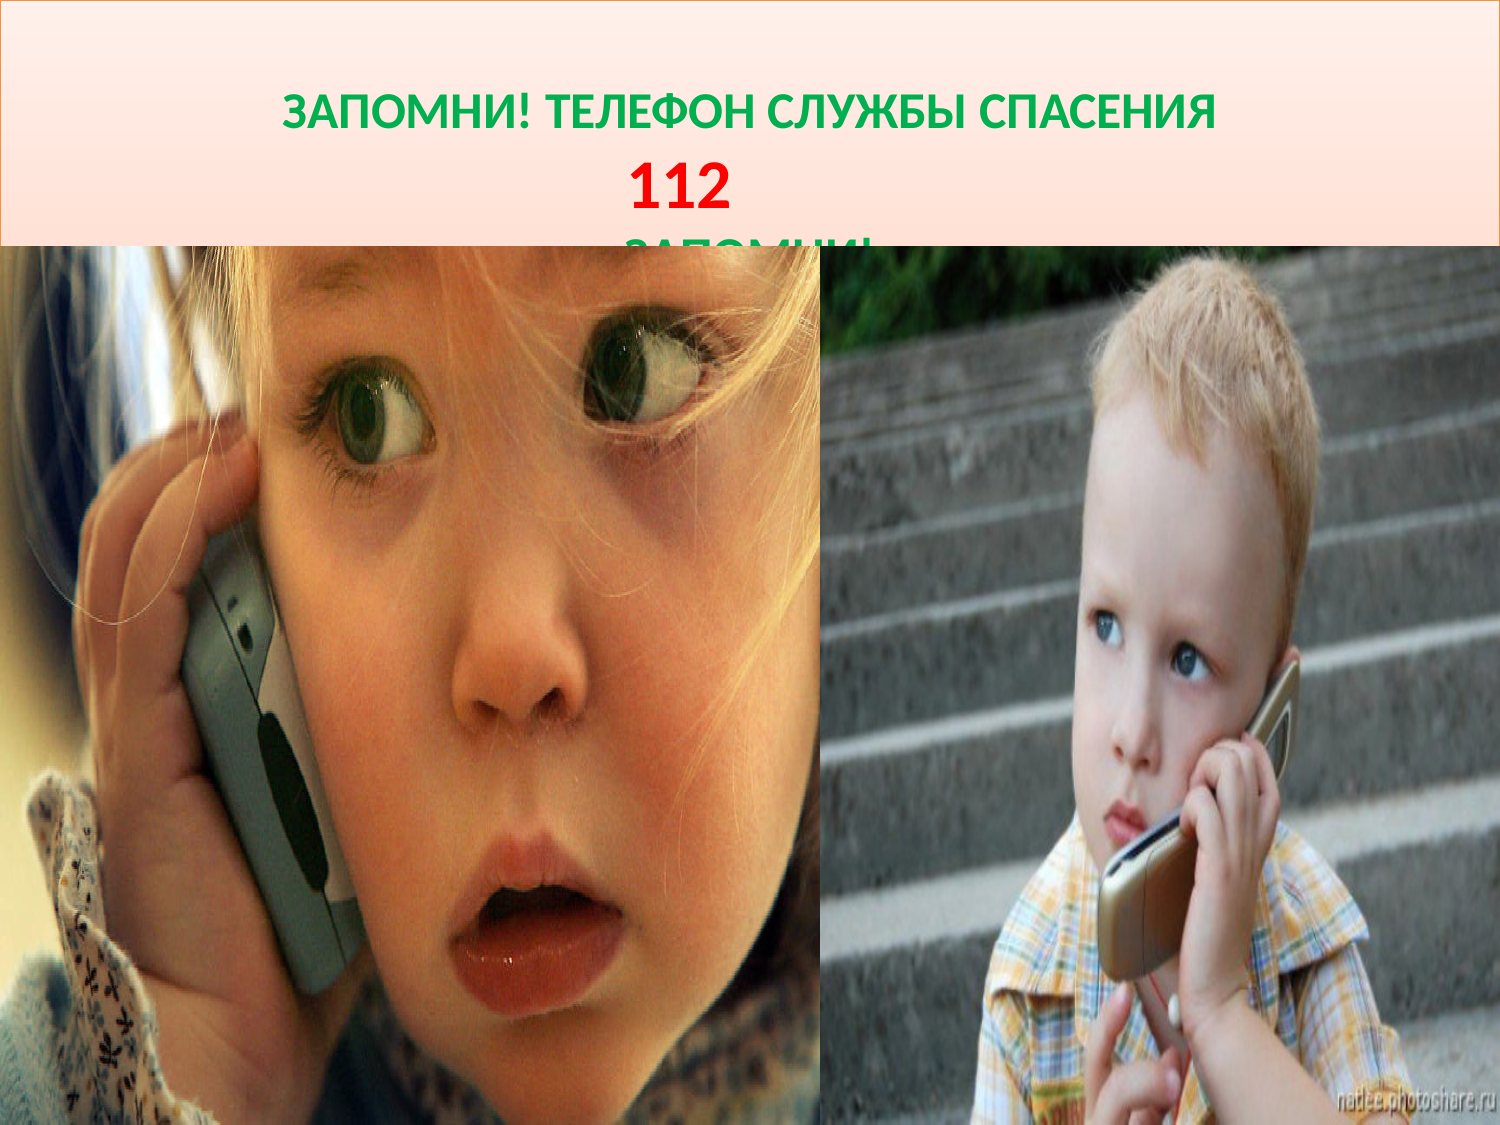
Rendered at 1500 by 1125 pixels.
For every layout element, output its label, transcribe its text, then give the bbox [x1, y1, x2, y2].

title ЗАПОМНИ! ТЕЛЕФОН СЛУЖБЫ СПАСЕНИЯ 112 ЗАПОМНИ! [0, 0, 1500, 245]
picture [0, 245, 1500, 1125]
